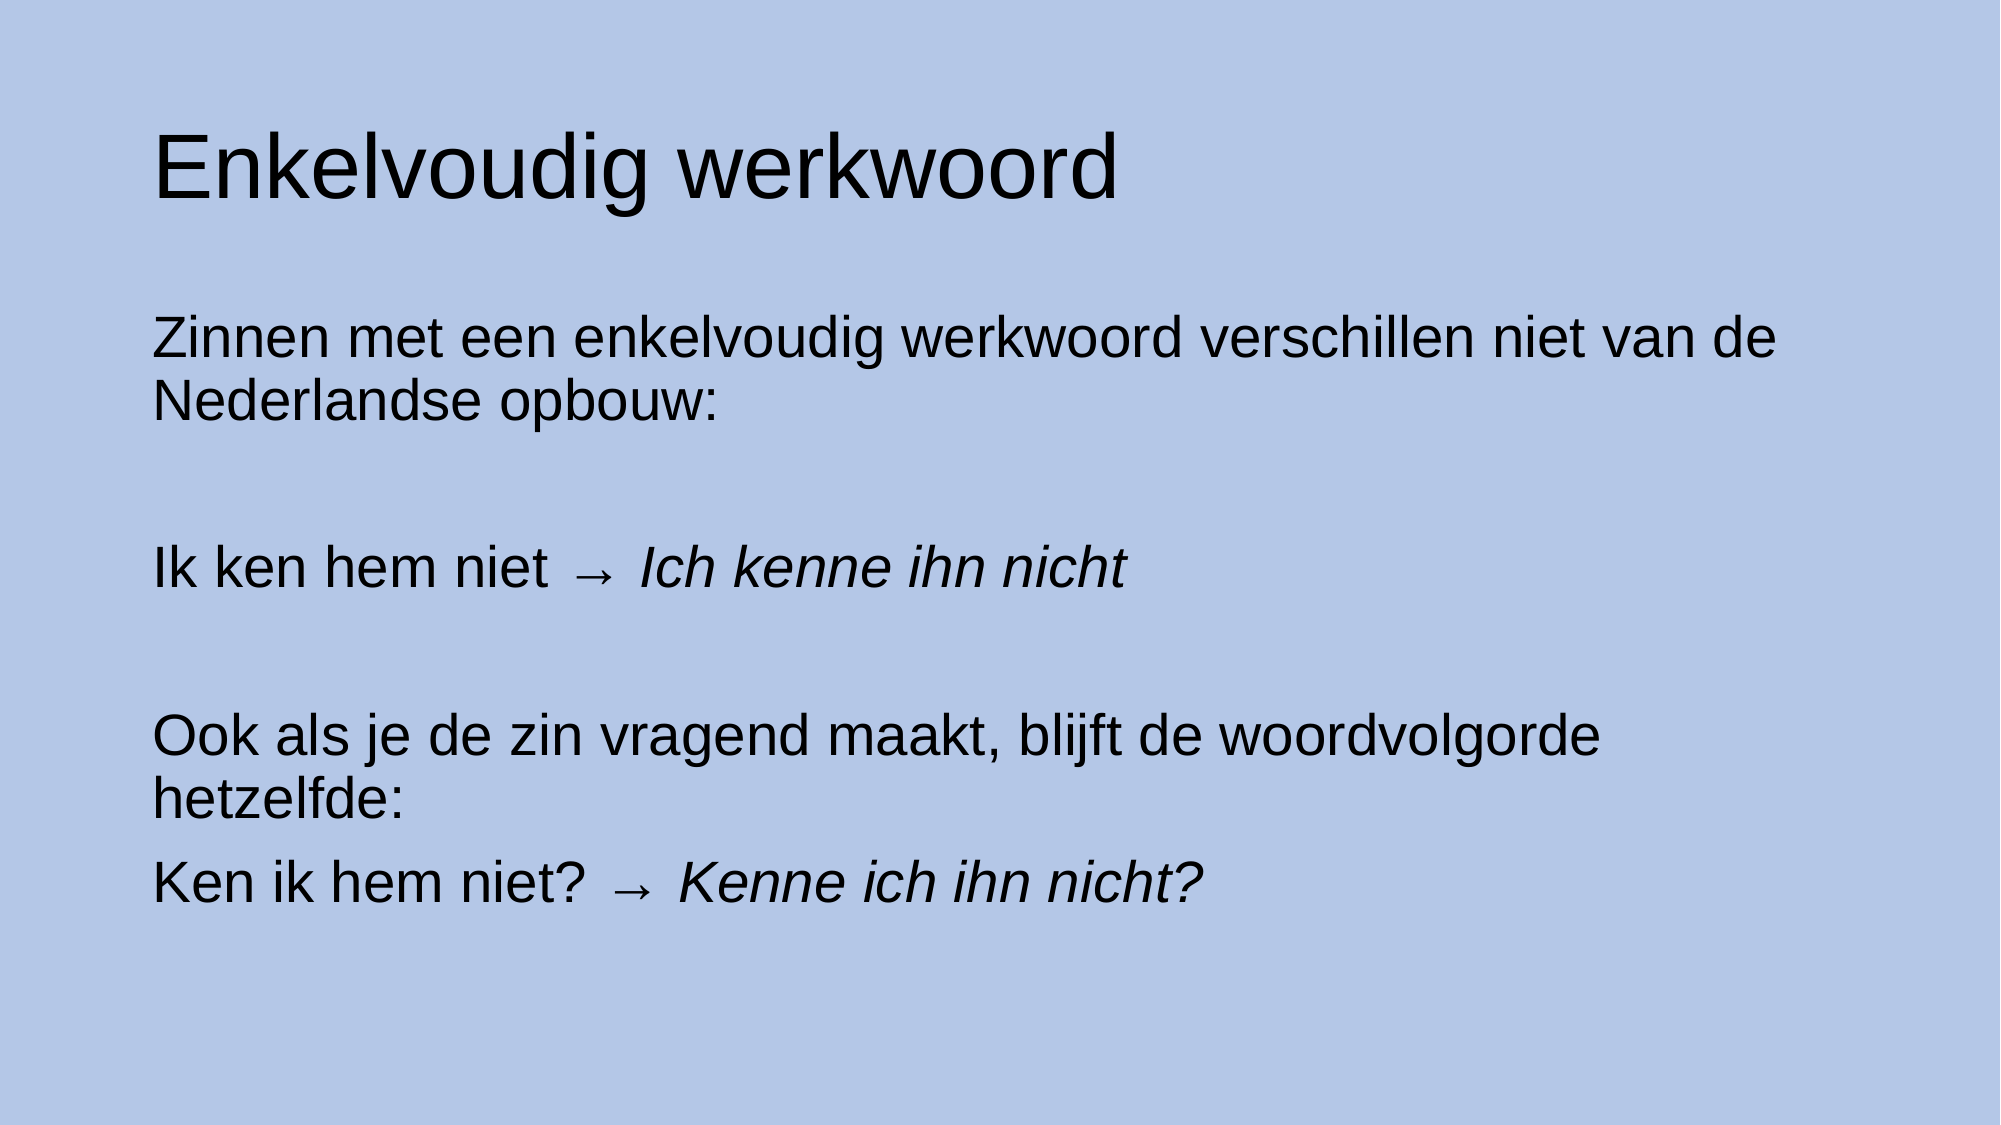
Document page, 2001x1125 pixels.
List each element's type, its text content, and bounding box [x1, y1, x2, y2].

title Enkelvoudig werkwoord [137, 59, 1863, 278]
list Zinnen met een enkelvoudig werkwoord verschillen niet van de Nederlandse opbouw: Ik ken hem niet → Ich kenne ihn nicht Ook als je de zin vragend maakt, blijft de woordvolgorde hetzelfde: Ken ik hem niet? → Kenne ich ihn nicht? [137, 299, 1863, 1014]
